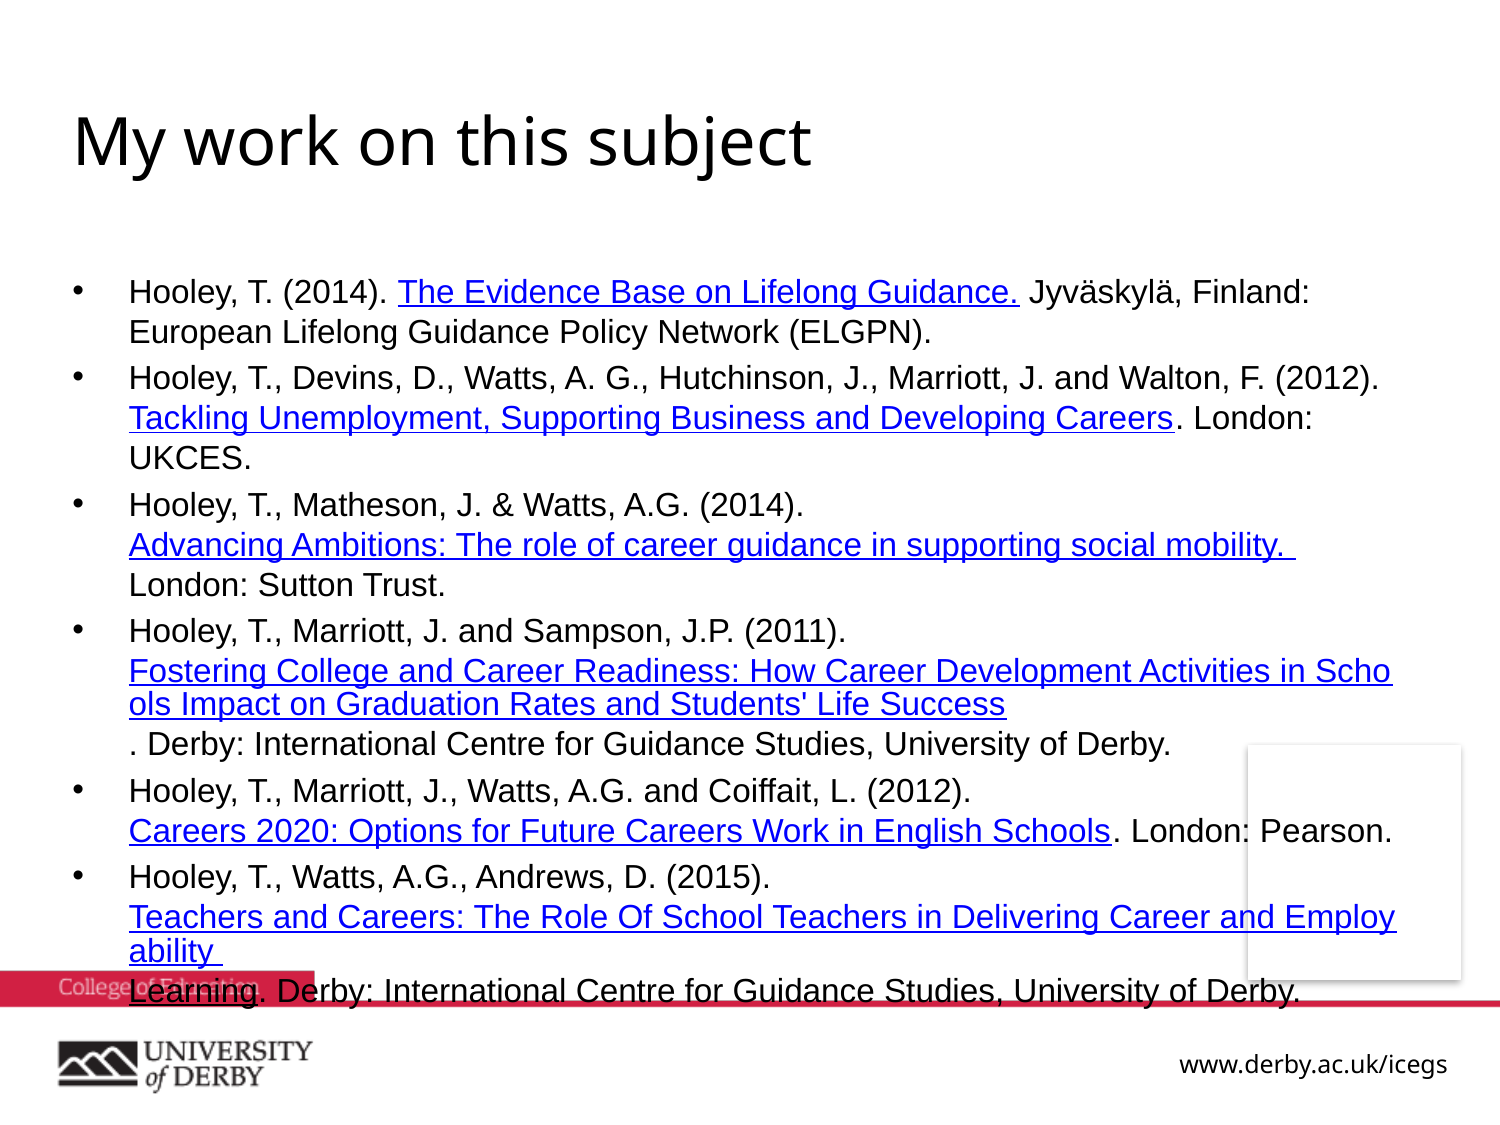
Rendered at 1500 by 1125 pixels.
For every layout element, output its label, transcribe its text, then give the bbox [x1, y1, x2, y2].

title My work on this subject [57, 45, 1425, 233]
list Hooley, T. (2014). The Evidence Base on Lifelong Guidance. Jyväskylä, Finland: European Lifelong Guidance Policy Network (ELGPN). Hooley, T., Devins, D., Watts, A. G., Hutchinson, J., Marriott, J. and Walton, F. (2012). Tackling Unemployment, Supporting Business and Developing Careers. London: UKCES. Hooley, T., Matheson, J. & Watts, A.G. (2014). Advancing Ambitions: The role of career guidance in supporting social mobility. London: Sutton Trust. Hooley, T., Marriott, J. and Sampson, J.P. (2011). Fostering College and Career Readiness: How Career Development Activities in Schools Impact on Graduation Rates and Students' Life Success. Derby: International Centre for Guidance Studies, University of Derby. Hooley, T., Marriott, J., Watts, A.G. and Coiffait, L. (2012). Careers 2020: Options for Future Careers Work in English Schools. London: Pearson. Hooley, T., Watts, A.G., Andrews, D. (2015). Teachers and Careers: The Role Of School Teachers in Delivering Career and Employability Learning. Derby: International Centre for Guidance Studies, University of Derby. [57, 262, 1425, 934]
